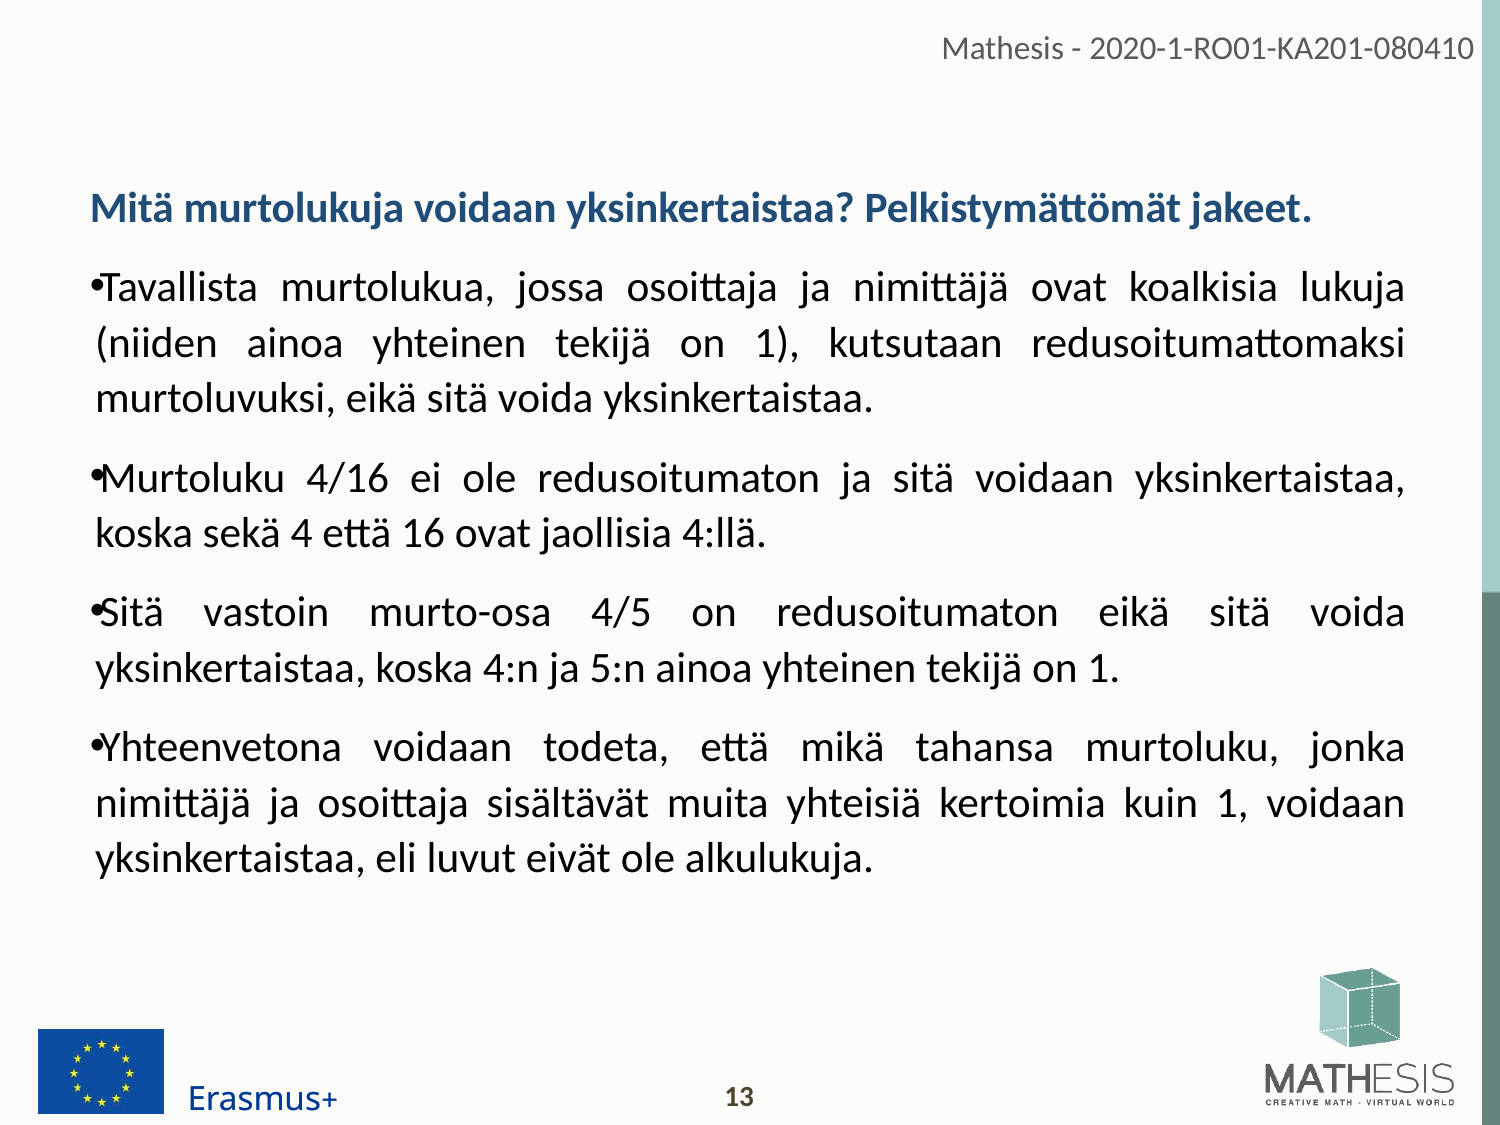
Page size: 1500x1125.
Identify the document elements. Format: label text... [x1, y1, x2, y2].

list Mitä murtolukuja voidaan yksinkertaistaa? Pelkistymättömät jakeet. Tavallista murtolukua, jossa osoittaja ja nimittäjä ovat koalkisia lukuja (niiden ainoa yhteinen tekijä on 1), kutsutaan redusoitumattomaksi murtoluvuksi, eikä sitä voida yksinkertaistaa. Murtoluku 4/16 ei ole redusoitumaton ja sitä voidaan yksinkertaistaa, koska sekä 4 että 16 ovat jaollisia 4:llä. Sitä vastoin murto-osa 4/5 on redusoitumaton eikä sitä voida yksinkertaistaa, koska 4:n ja 5:n ainoa yhteinen tekijä on 1. Yhteenvetona voidaan todeta, että mikä tahansa murtoluku, jonka nimittäjä ja osoittaja sisältävät muita yhteisiä kertoimia kuin 1, voidaan yksinkertaistaa, eli luvut eivät ole alkulukuja. [75, 168, 1425, 911]
picture [38, 1029, 164, 1114]
